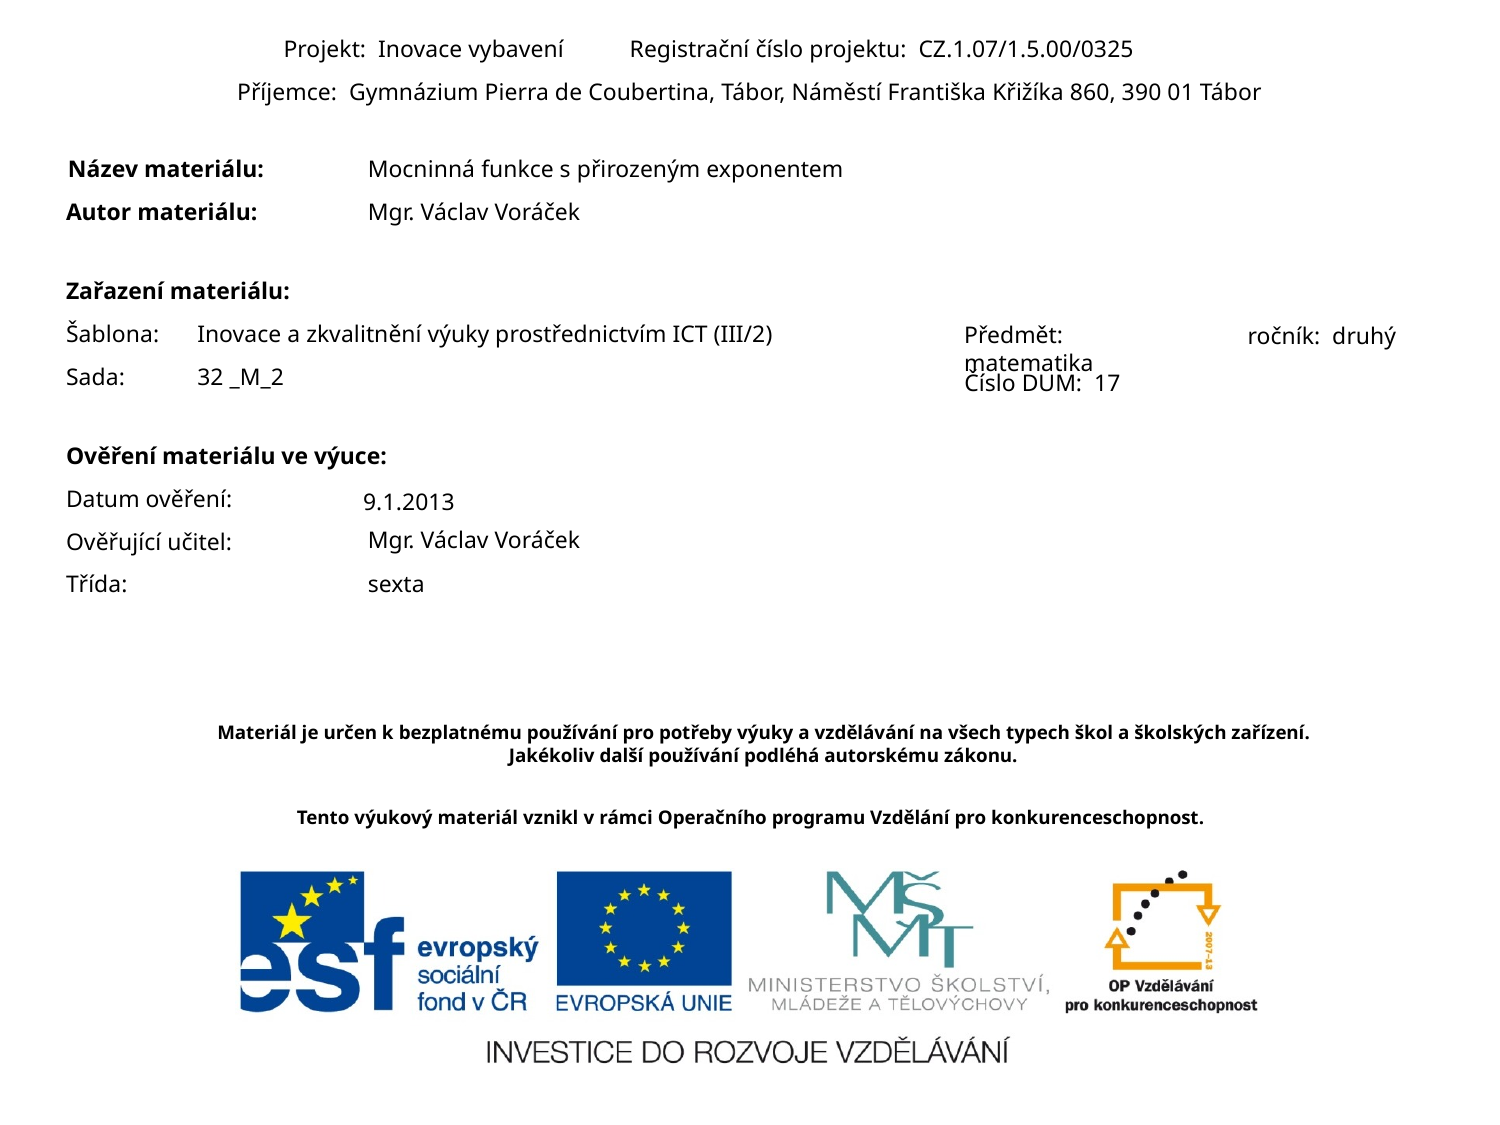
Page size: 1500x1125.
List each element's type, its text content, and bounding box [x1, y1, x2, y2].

text_box Tento výukový materiál vznikl v rámci Operačního programu Vzdělání pro konkurenceschopnost. [129, 798, 1371, 835]
text_box Třída: [52, 563, 180, 604]
text_box Mocninná funkce s přirozeným exponentem [354, 148, 869, 189]
text_box Zařazení materiálu: [52, 270, 379, 311]
text_box Název materiálu: [54, 148, 374, 217]
text_box Mgr. Václav Voráček [354, 519, 617, 561]
text_box Ověření materiálu ve výuce: [52, 435, 507, 476]
text_box ročník: druhý [1234, 314, 1412, 356]
text_box Ověřující učitel: [52, 521, 312, 563]
text_box 32 _M_2 [183, 356, 580, 398]
text_box 9.1.2013 [348, 479, 514, 522]
text_box Mgr. Václav Voráček [354, 191, 617, 233]
text_box Šablona: [52, 313, 183, 354]
text_box Sada: [52, 356, 180, 398]
text_box Projekt: Inovace vybavení Registrační číslo projektu: CZ.1.07/1.5.00/0325 [269, 28, 1230, 69]
text_box Příjemce: Gymnázium Pierra de Coubertina, Tábor, Náměstí Františka Křižíka 860, 390 01 Tábor [116, 71, 1384, 113]
text_box Předmět: matematika [950, 314, 1211, 383]
text_box Autor materiálu: [52, 191, 334, 233]
picture [235, 867, 1265, 1067]
text_box Inovace a zkvalitnění výuky prostřednictvím ICT (III/2) [183, 313, 949, 354]
text_box sexta [354, 562, 464, 604]
text_box Materiál je určen k bezplatnému používání pro potřeby výuky a vzdělávání na všech typech škol a školských zařízení. Jakékoliv další používání podléhá autorskému zákonu. [0, 714, 1500, 773]
text_box Datum ověření: [52, 478, 308, 519]
text_box Číslo DUM: 17 [950, 361, 1154, 403]
